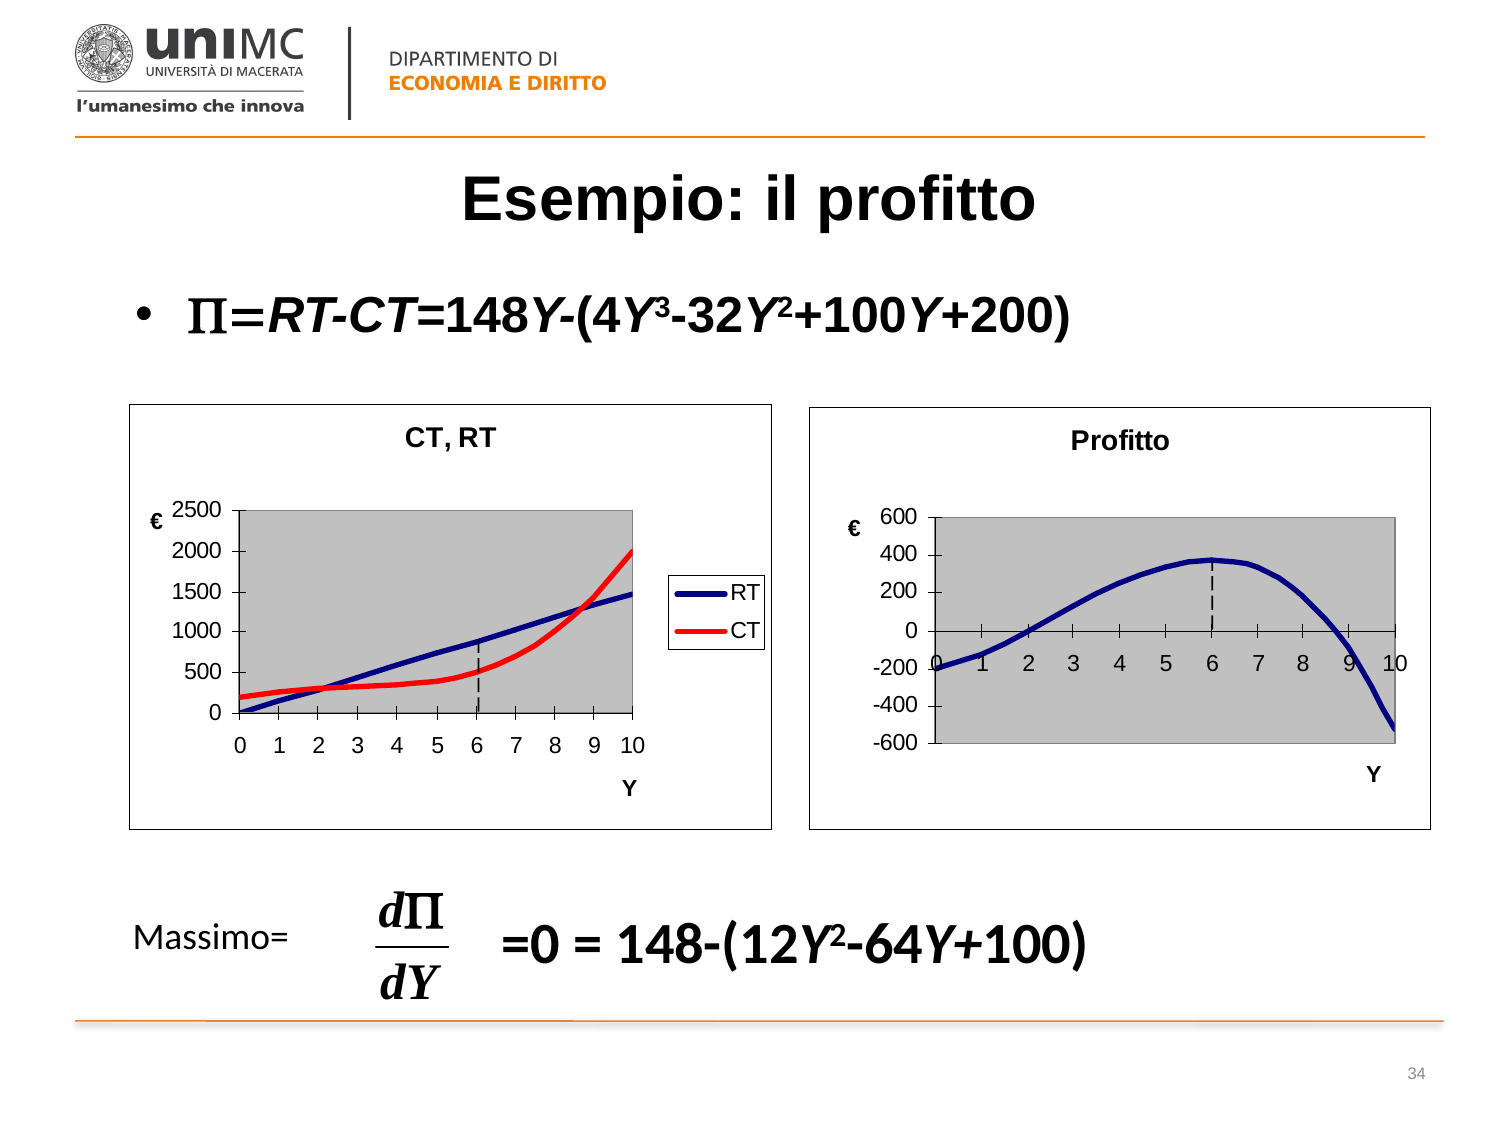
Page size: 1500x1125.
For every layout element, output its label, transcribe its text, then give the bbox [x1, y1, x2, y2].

text_box =0 = 148-(12Y2-64Y+100) [486, 897, 1358, 983]
list P=RT-CT=148Y-(4Y3-32Y2+100Y+200) [120, 281, 1396, 352]
text_box Massimo= [117, 904, 362, 965]
title Esempio: il profitto [75, 149, 1425, 241]
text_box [119, 394, 783, 839]
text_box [367, 878, 458, 1012]
picture [75, 24, 1425, 138]
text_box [799, 397, 1442, 839]
slide_number 34 [1091, 1042, 1442, 1103]
